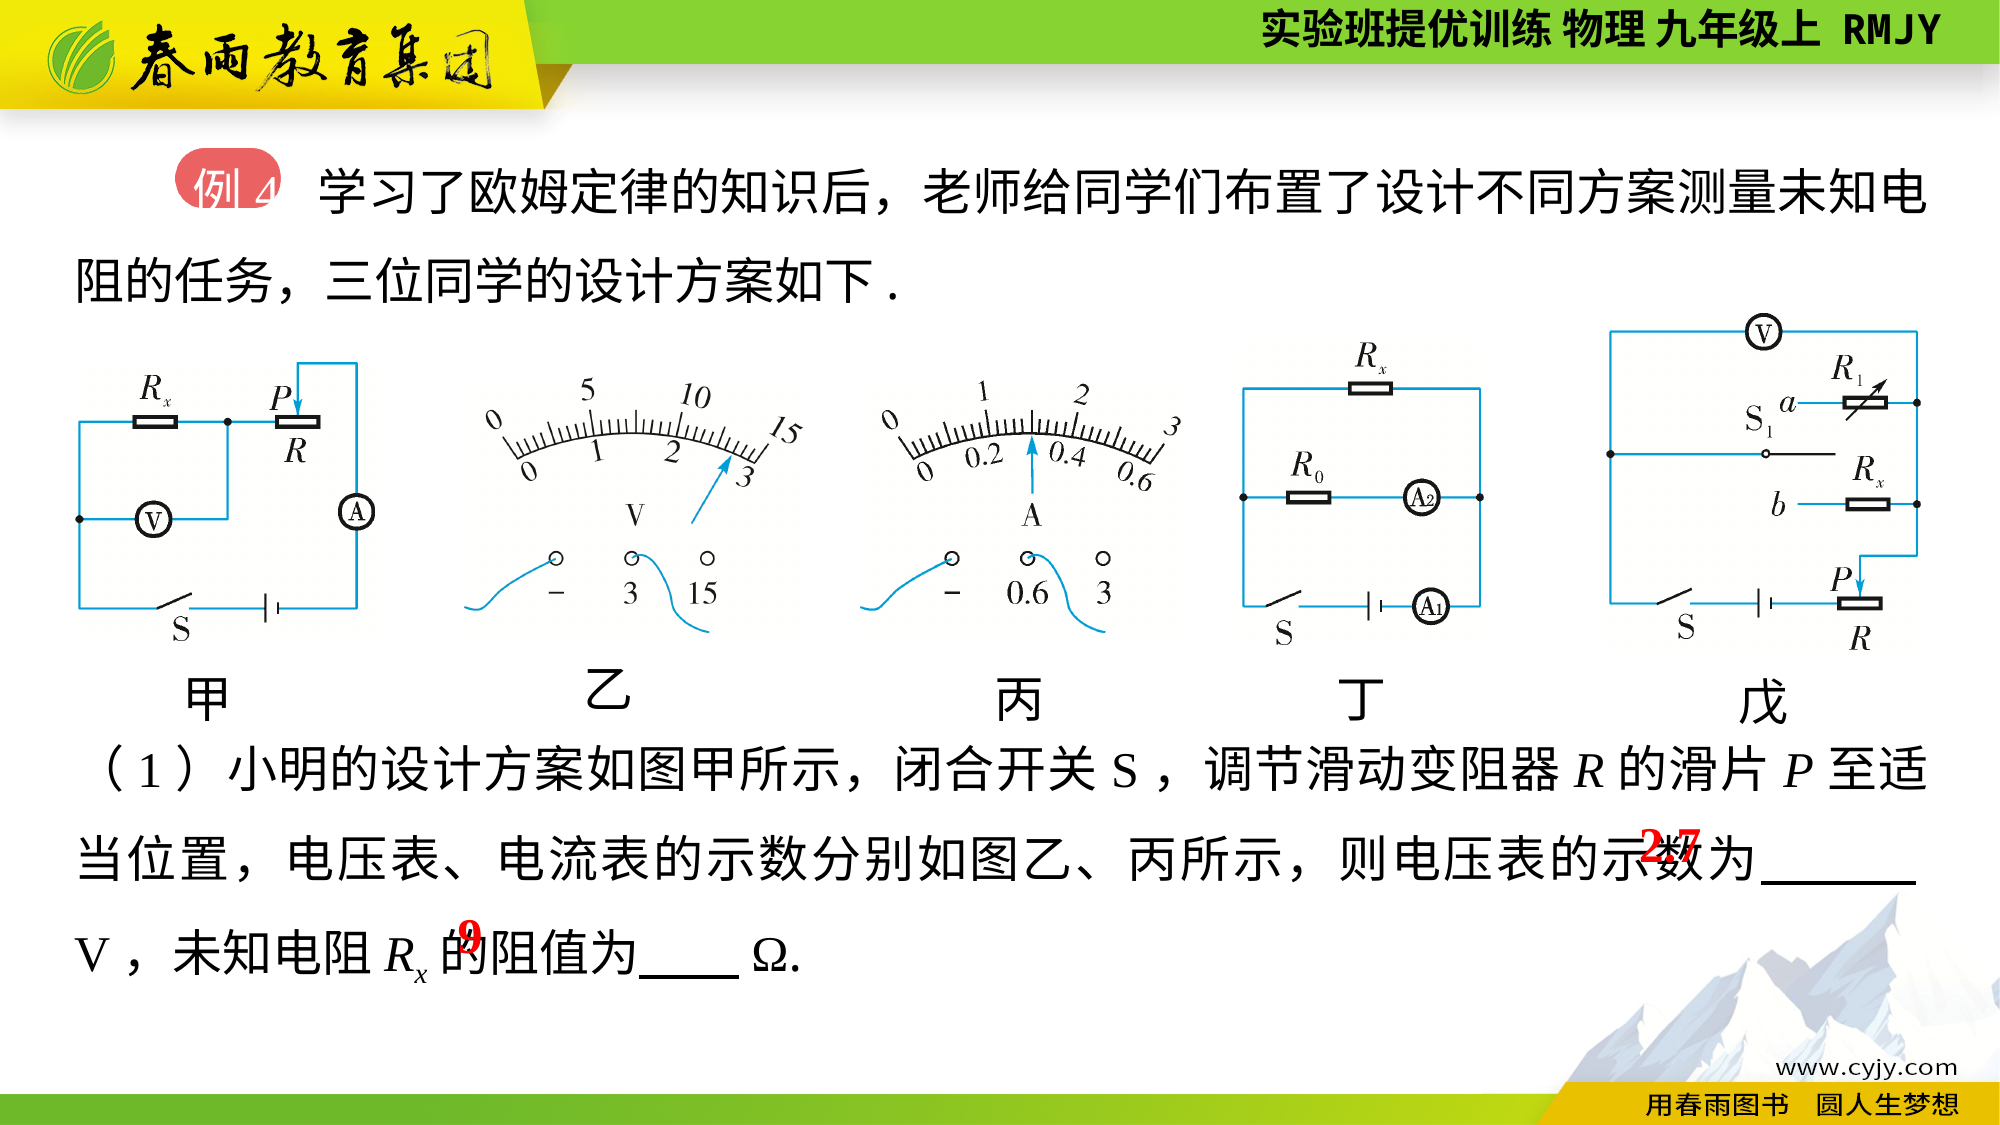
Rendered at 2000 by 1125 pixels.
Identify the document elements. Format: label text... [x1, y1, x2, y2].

text_box 丙 [980, 641, 1060, 735]
text_box 甲 [168, 649, 248, 735]
list 例4 学习了欧姆定律的知识后，老师给同学们布置了设计不同方案测量未知电阻的任务，三位同学的设计方案如下. （1）小明的设计方案如图甲所示，闭合开关S，调节滑动变阻器R的滑片P至适当位置，电压表、电流表的示数分别如图乙、丙所示，则电压表的示数为 V，未知电阻Rx的阻值为 Ω. [59, 122, 1944, 982]
text_box 戊 [1723, 658, 1804, 738]
text_box 丁 [1321, 654, 1402, 735]
text_box 乙 [568, 641, 649, 726]
text_box 9 [442, 895, 498, 971]
picture [0, 0, 2000, 1125]
text_box 2.7 [1624, 805, 1717, 880]
